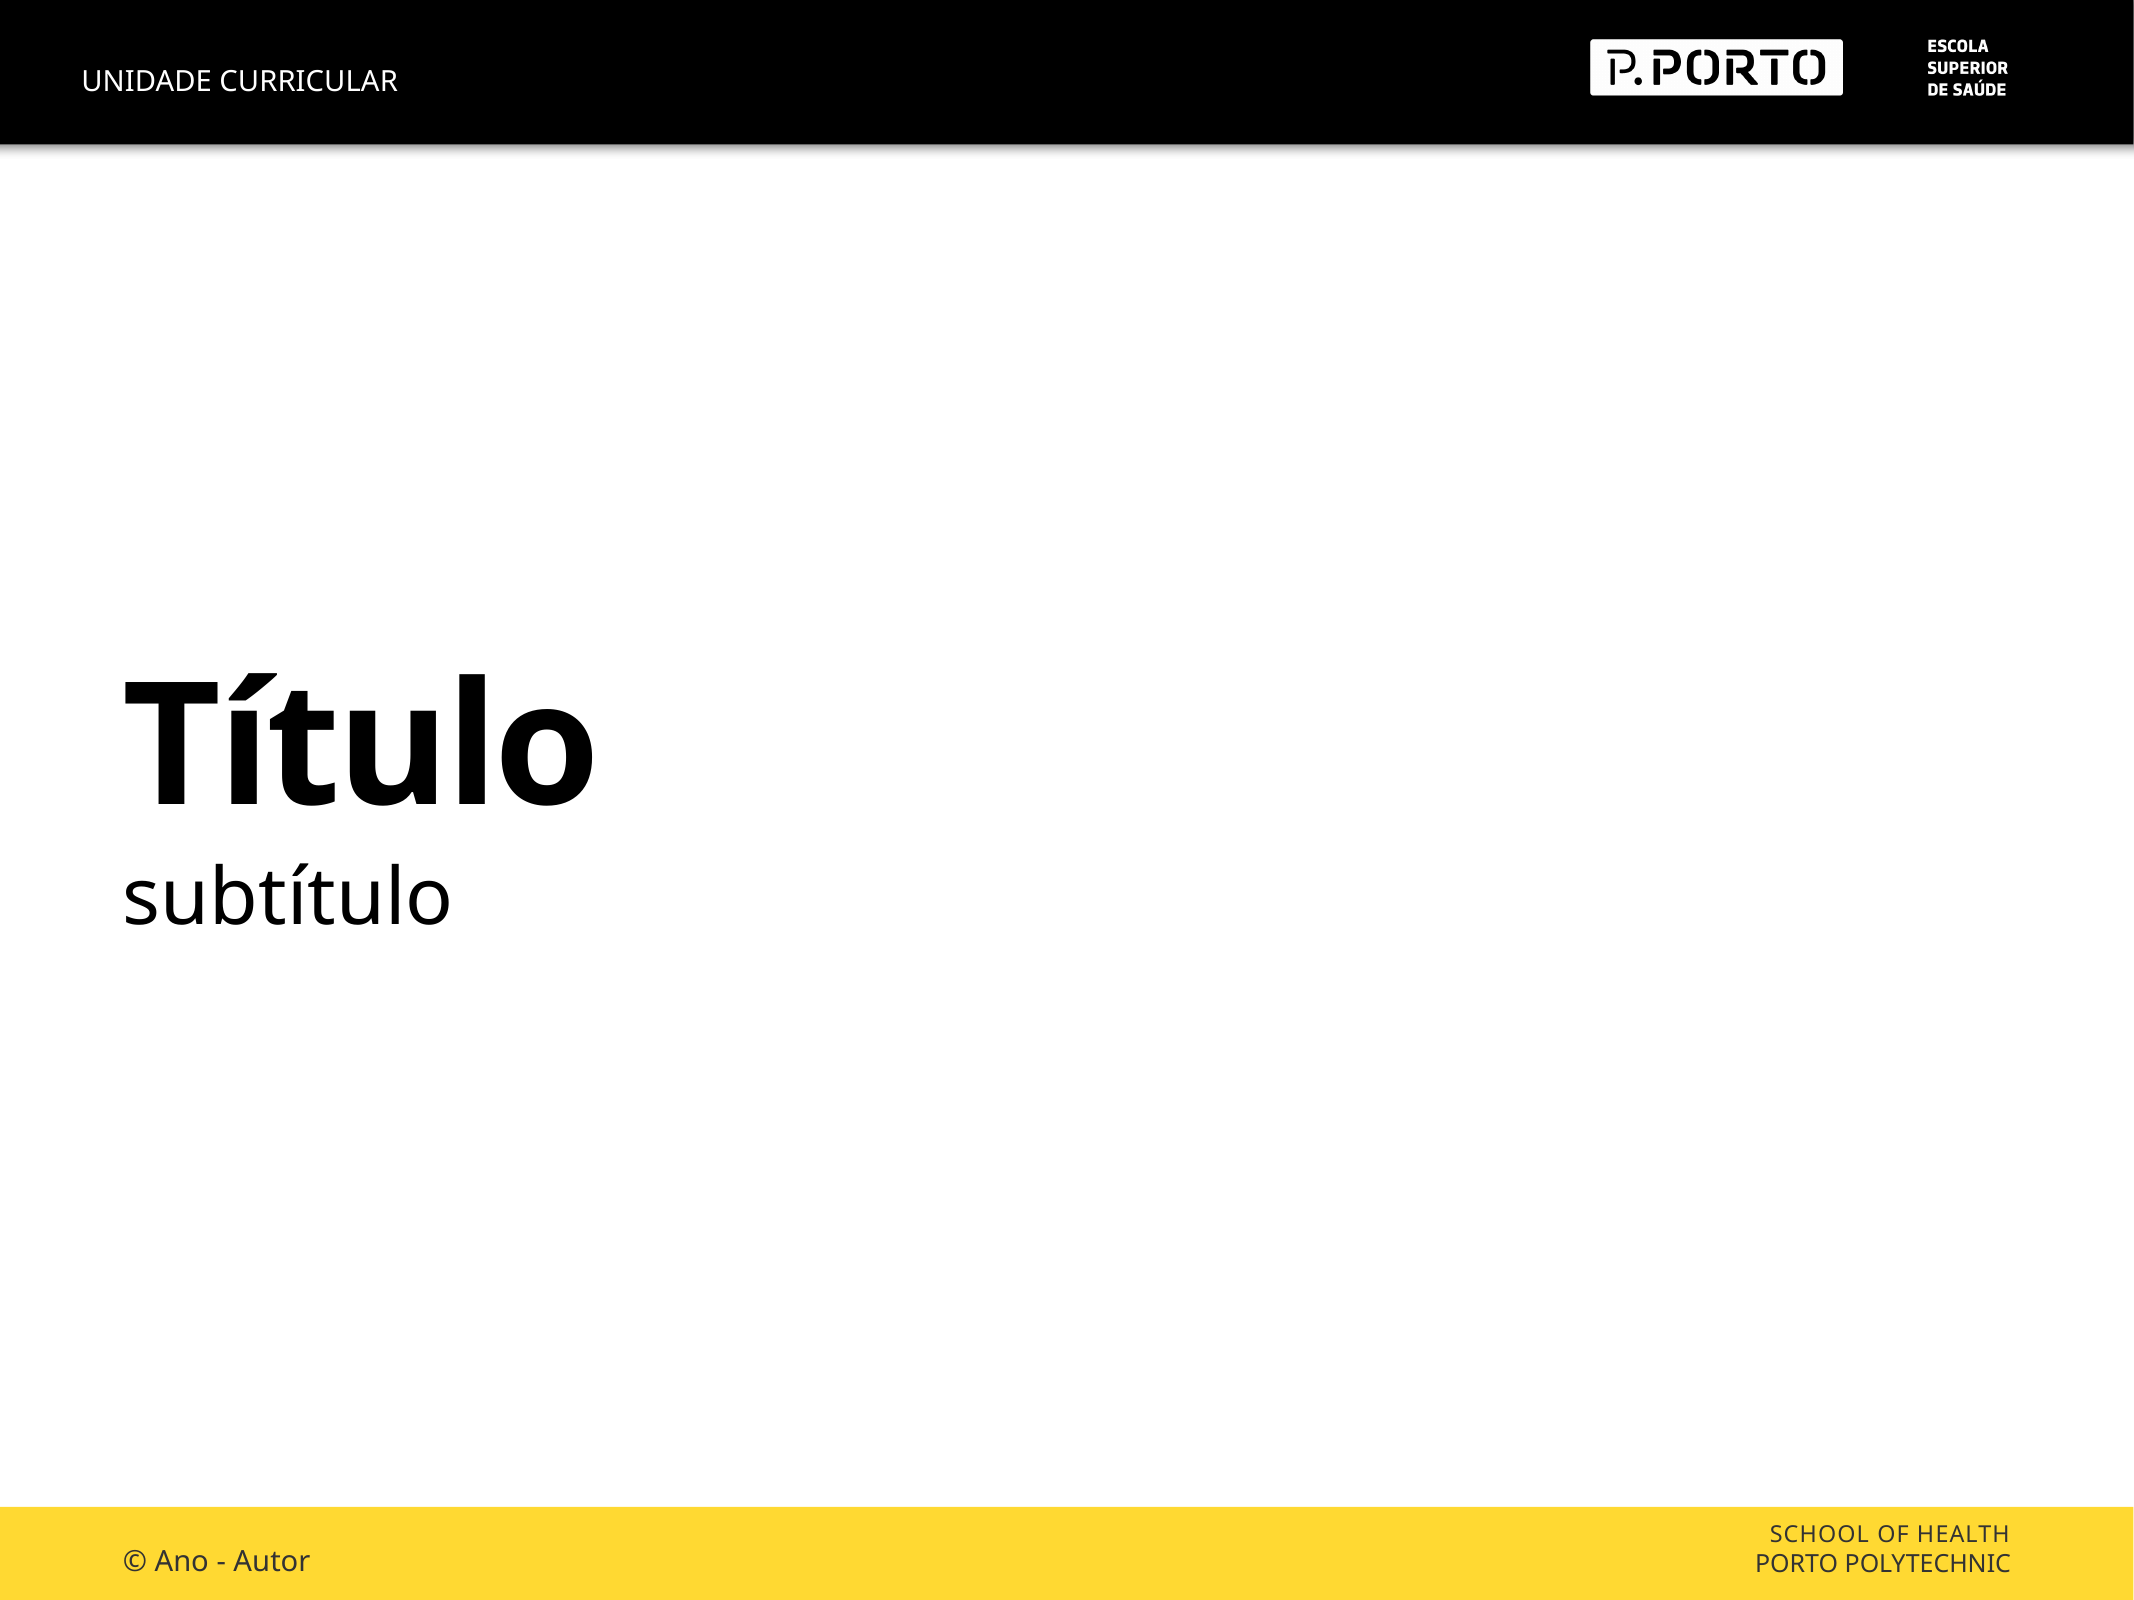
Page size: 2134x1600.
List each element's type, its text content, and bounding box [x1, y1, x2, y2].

text_box Unidade Curricular [72, 29, 720, 106]
title Título [113, 303, 2020, 847]
text_box SCHOOL OF HEALTH PORTO POLYTECHNIC [1372, 1509, 2020, 1586]
picture [1590, 39, 2008, 96]
subtitle subtítulo [114, 836, 2020, 1077]
list © Ano - Autor [114, 1509, 762, 1586]
